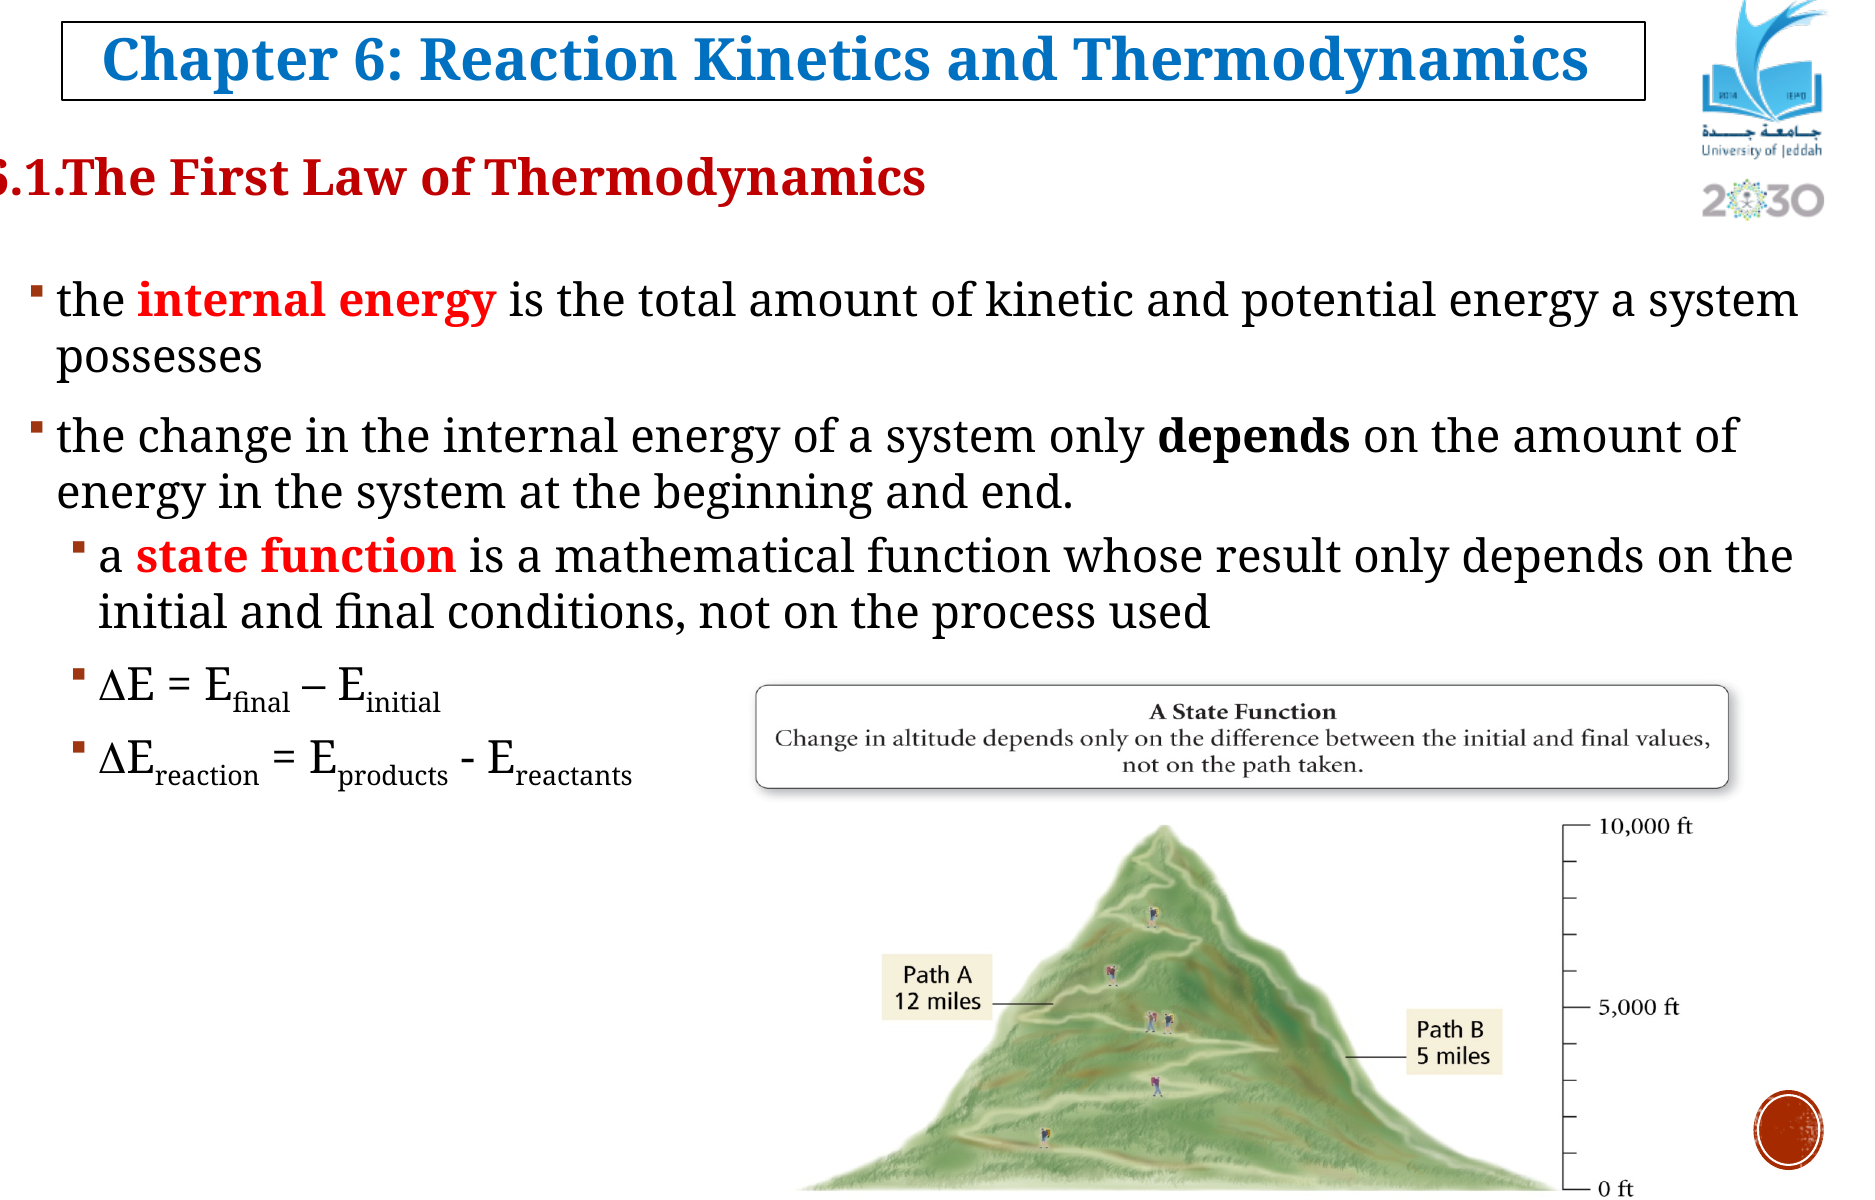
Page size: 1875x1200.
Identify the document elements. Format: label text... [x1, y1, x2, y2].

text_box Chapter 6: Reaction Kinetics and Thermodynamics [61, 21, 1646, 101]
text_box 6.1.The First Law of Thermodynamics [0, 138, 956, 214]
picture [741, 672, 1752, 1200]
picture [1681, 0, 1846, 227]
list the internal energy is the total amount of kinetic and potential energy a system possesses the change in the internal energy of a system only depends on the amount of energy in the system at the beginning and end. a state function is a mathematical function whose result only depends on the initial and final conditions, not on the process used DE = Efinal – Einitial DEreaction = Eproducts - Ereactants [12, 263, 1846, 1117]
